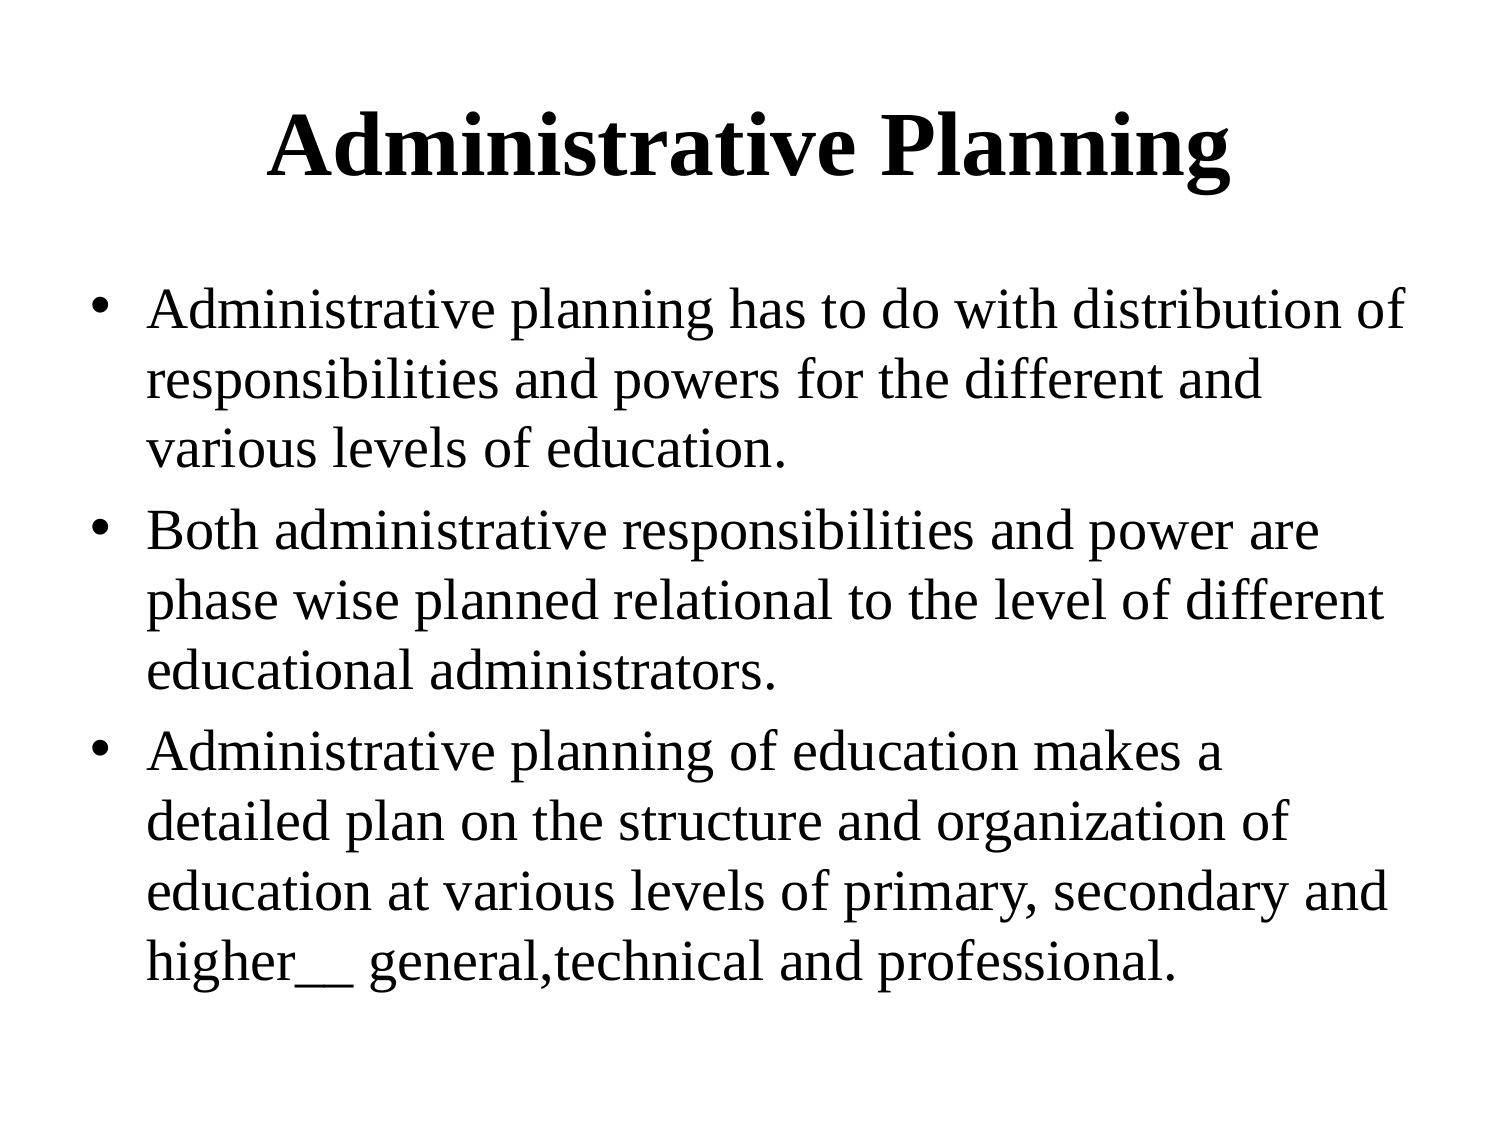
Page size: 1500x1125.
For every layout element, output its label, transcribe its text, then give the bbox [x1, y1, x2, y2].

title Administrative Planning [75, 45, 1425, 233]
list Administrative planning has to do with distribution of responsibilities and powers for the different and various levels of education. Both administrative responsibilities and power are phase wise planned relational to the level of different educational administrators. Administrative planning of education makes a detailed plan on the structure and organization of education at various levels of primary, secondary and higher__ general,technical and professional. [75, 262, 1425, 1050]
